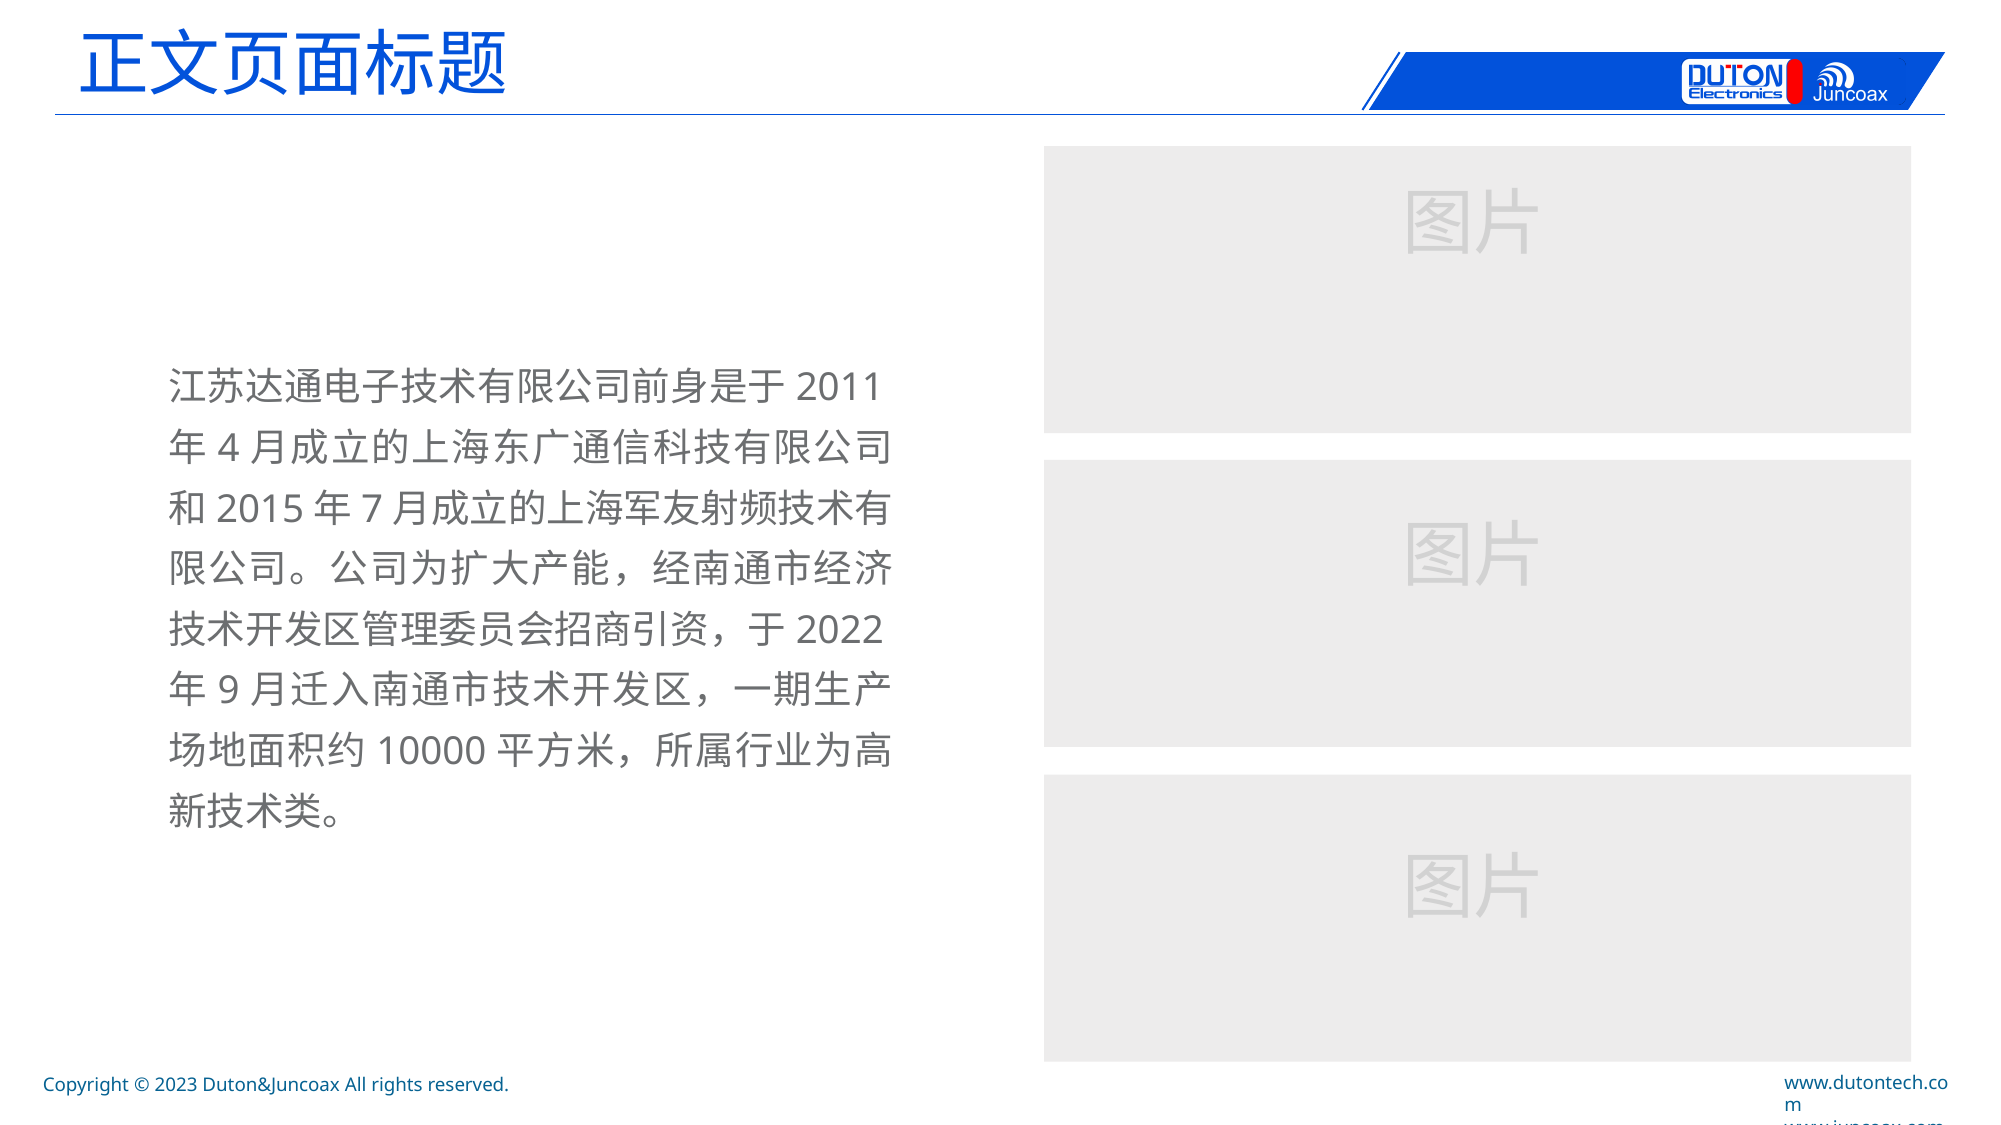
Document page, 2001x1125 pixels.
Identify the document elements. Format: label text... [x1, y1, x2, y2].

text_box [1043, 459, 1912, 748]
text_box 图片 [1387, 848, 1574, 935]
picture [1681, 58, 1906, 105]
picture [135, 1077, 149, 1091]
text_box 正文页面标题 [62, 24, 794, 112]
text_box [1043, 145, 1912, 434]
text_box 江苏达通电子技术有限公司前身是于2011年4月成立的上海东广通信科技有限公司和2015年7月成立的上海军友射频技术有限公司。公司为扩大产能，经南通市经济技术开发区管理委员会招商引资，于2022年9月迁入南通市技术开发区，一期生产场地面积约10000平方米，所属行业为高新技术类。 [153, 340, 908, 841]
text_box 图片 [1387, 515, 1574, 602]
text_box 图片 [1387, 184, 1574, 271]
text_box [1043, 774, 1912, 1063]
